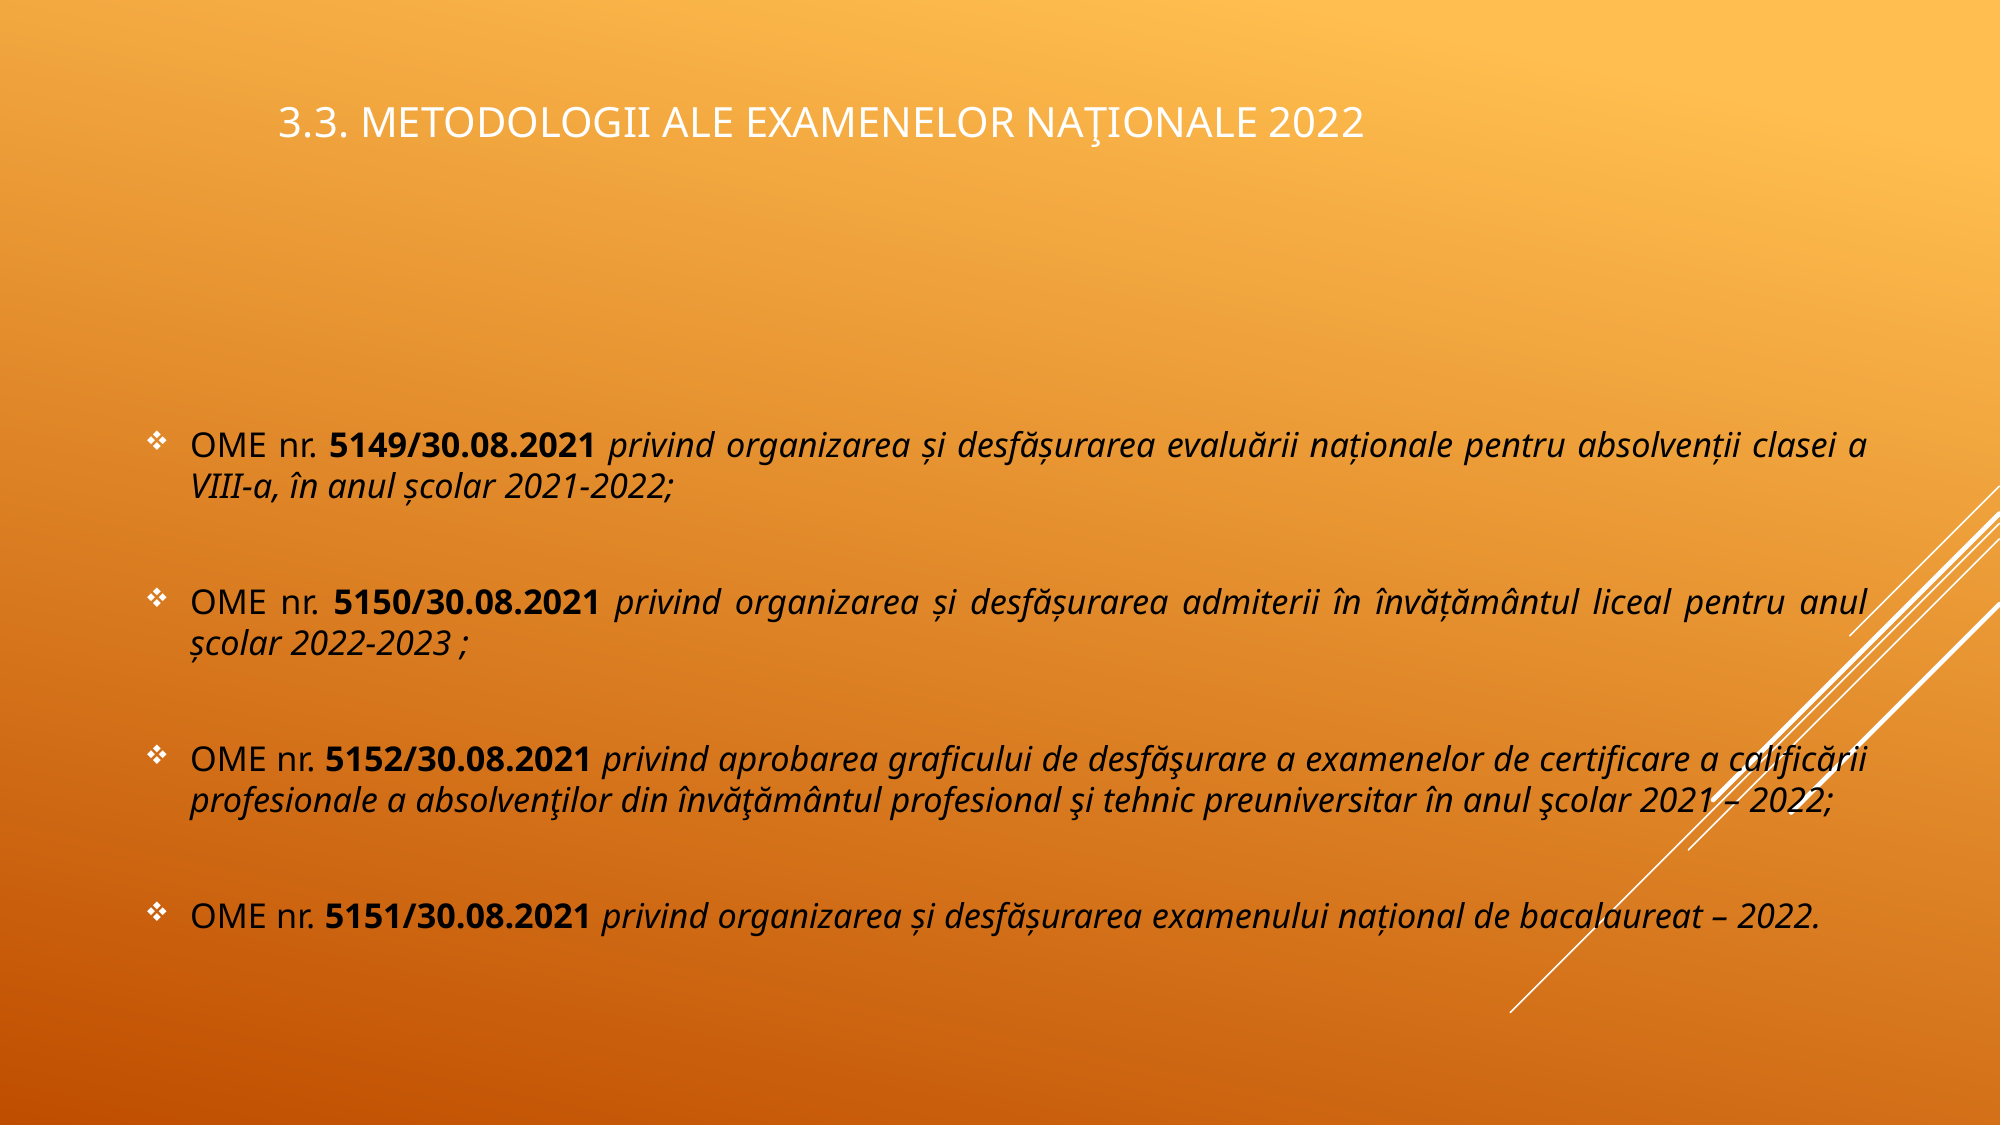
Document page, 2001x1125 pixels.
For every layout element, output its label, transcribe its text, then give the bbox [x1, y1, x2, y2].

text_box 3.3. METODOLOGII ALE EXAMENELOR NAŢIONALE 2022 [264, 88, 1575, 244]
list OME nr. 5149/30.08.2021 privind organizarea și desfășurarea evaluării naționale pentru absolvenții clasei a VIII-a, în anul școlar 2021-2022; OME nr. 5150/30.08.2021 privind organizarea și desfășurarea admiterii în învățământul liceal pentru anul școlar 2022-2023 ; OME nr. 5152/30.08.2021 privind aprobarea graficului de desfăşurare a examenelor de certificare a calificării profesionale a absolvenţilor din învăţământul profesional şi tehnic preuniversitar în anul şcolar 2021 – 2022; OME nr. 5151/30.08.2021 privind organizarea și desfășurarea examenului național de bacalaureat – 2022. [129, 260, 1883, 986]
